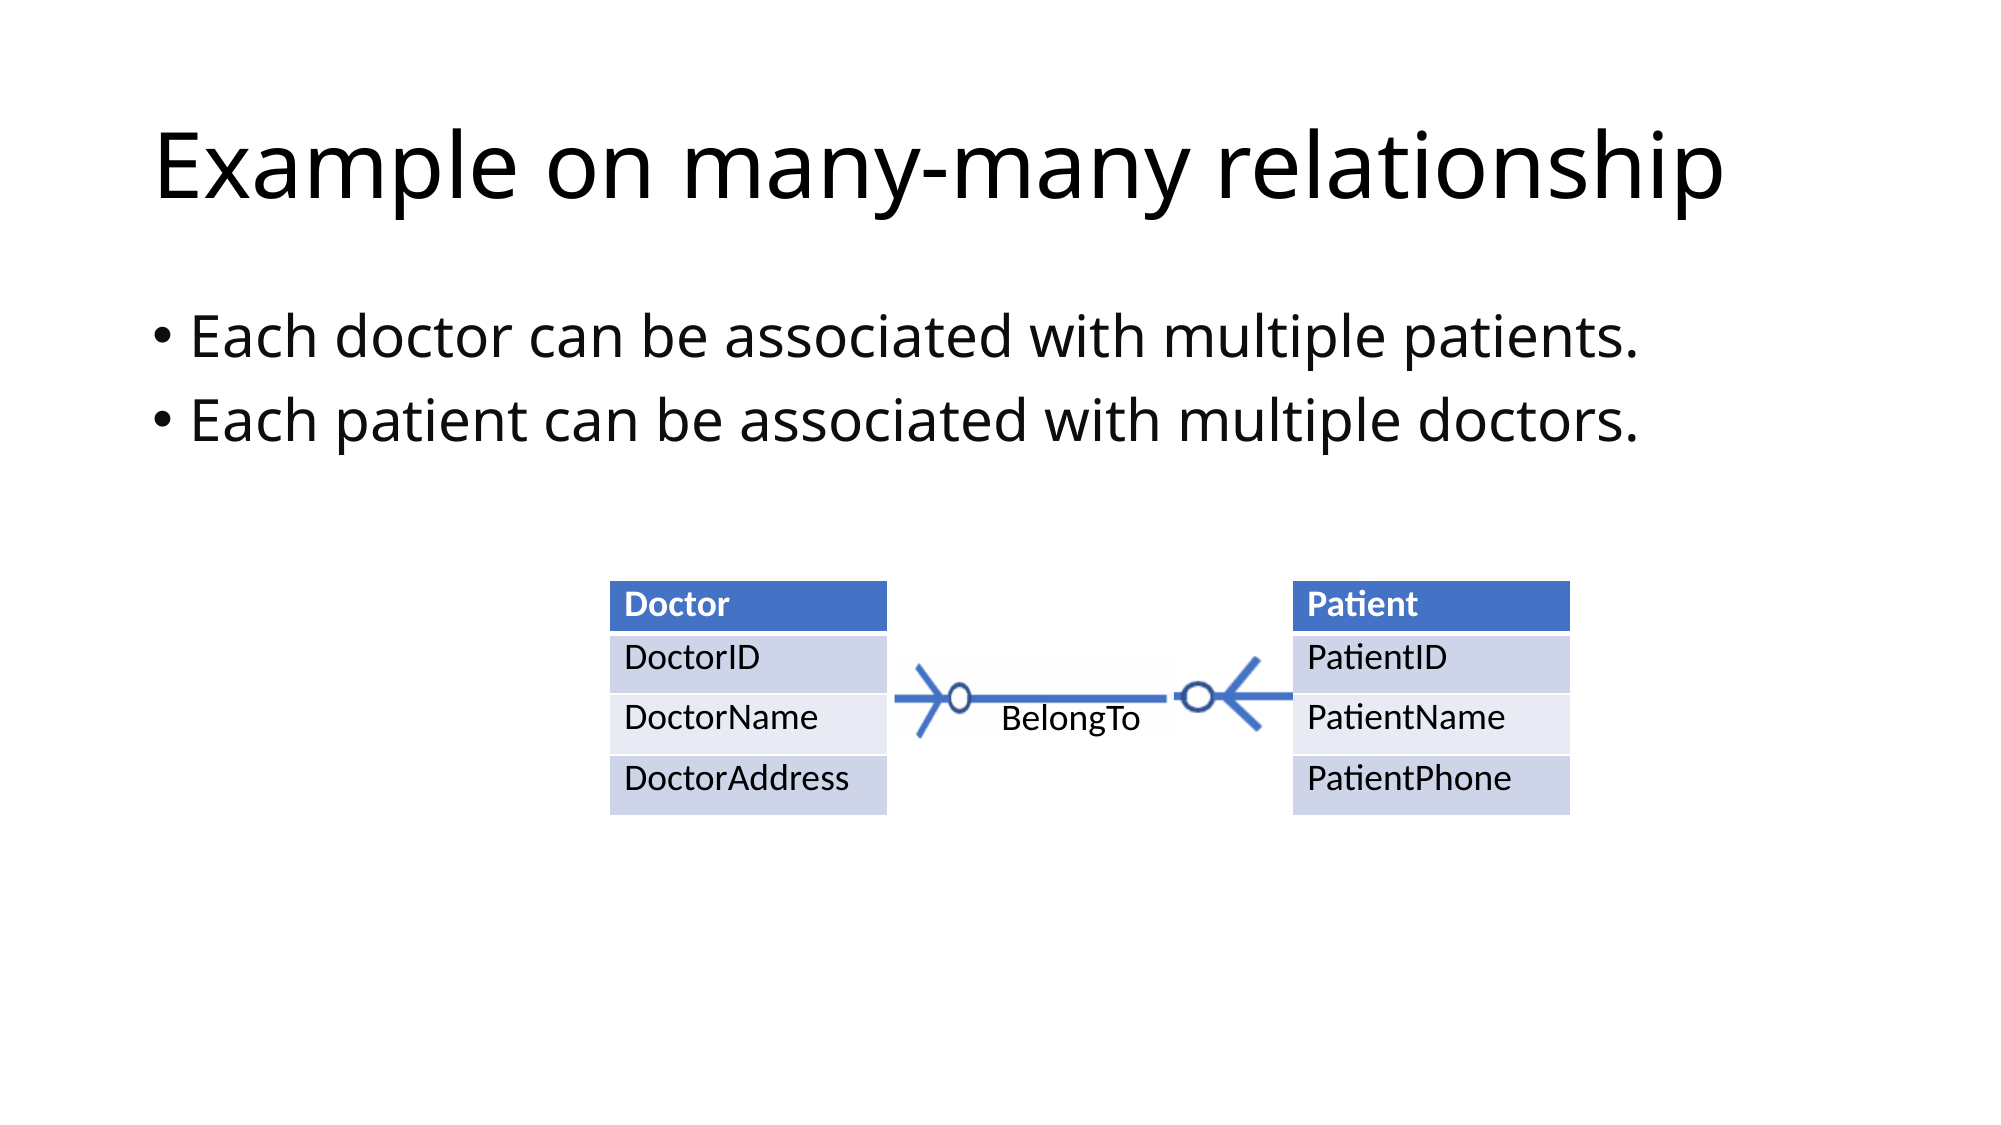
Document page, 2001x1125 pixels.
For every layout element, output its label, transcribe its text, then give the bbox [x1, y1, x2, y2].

picture [888, 655, 1293, 740]
title Example on many-many relationship [137, 59, 1863, 278]
table_cell PatientPhone [1293, 756, 1570, 815]
table_cell PatientName [1293, 695, 1570, 754]
text_box BelongTo [986, 740, 1156, 746]
table_header Patient [1293, 581, 1570, 631]
list Each doctor can be associated with multiple patients. Each patient can be associated with multiple doctors. [137, 299, 1863, 1014]
table_cell DoctorID [610, 636, 887, 693]
table_cell DoctorAddress [610, 756, 887, 815]
table_cell PatientID [1293, 636, 1570, 693]
table_header Doctor [610, 581, 887, 631]
table_cell DoctorName [610, 695, 887, 754]
